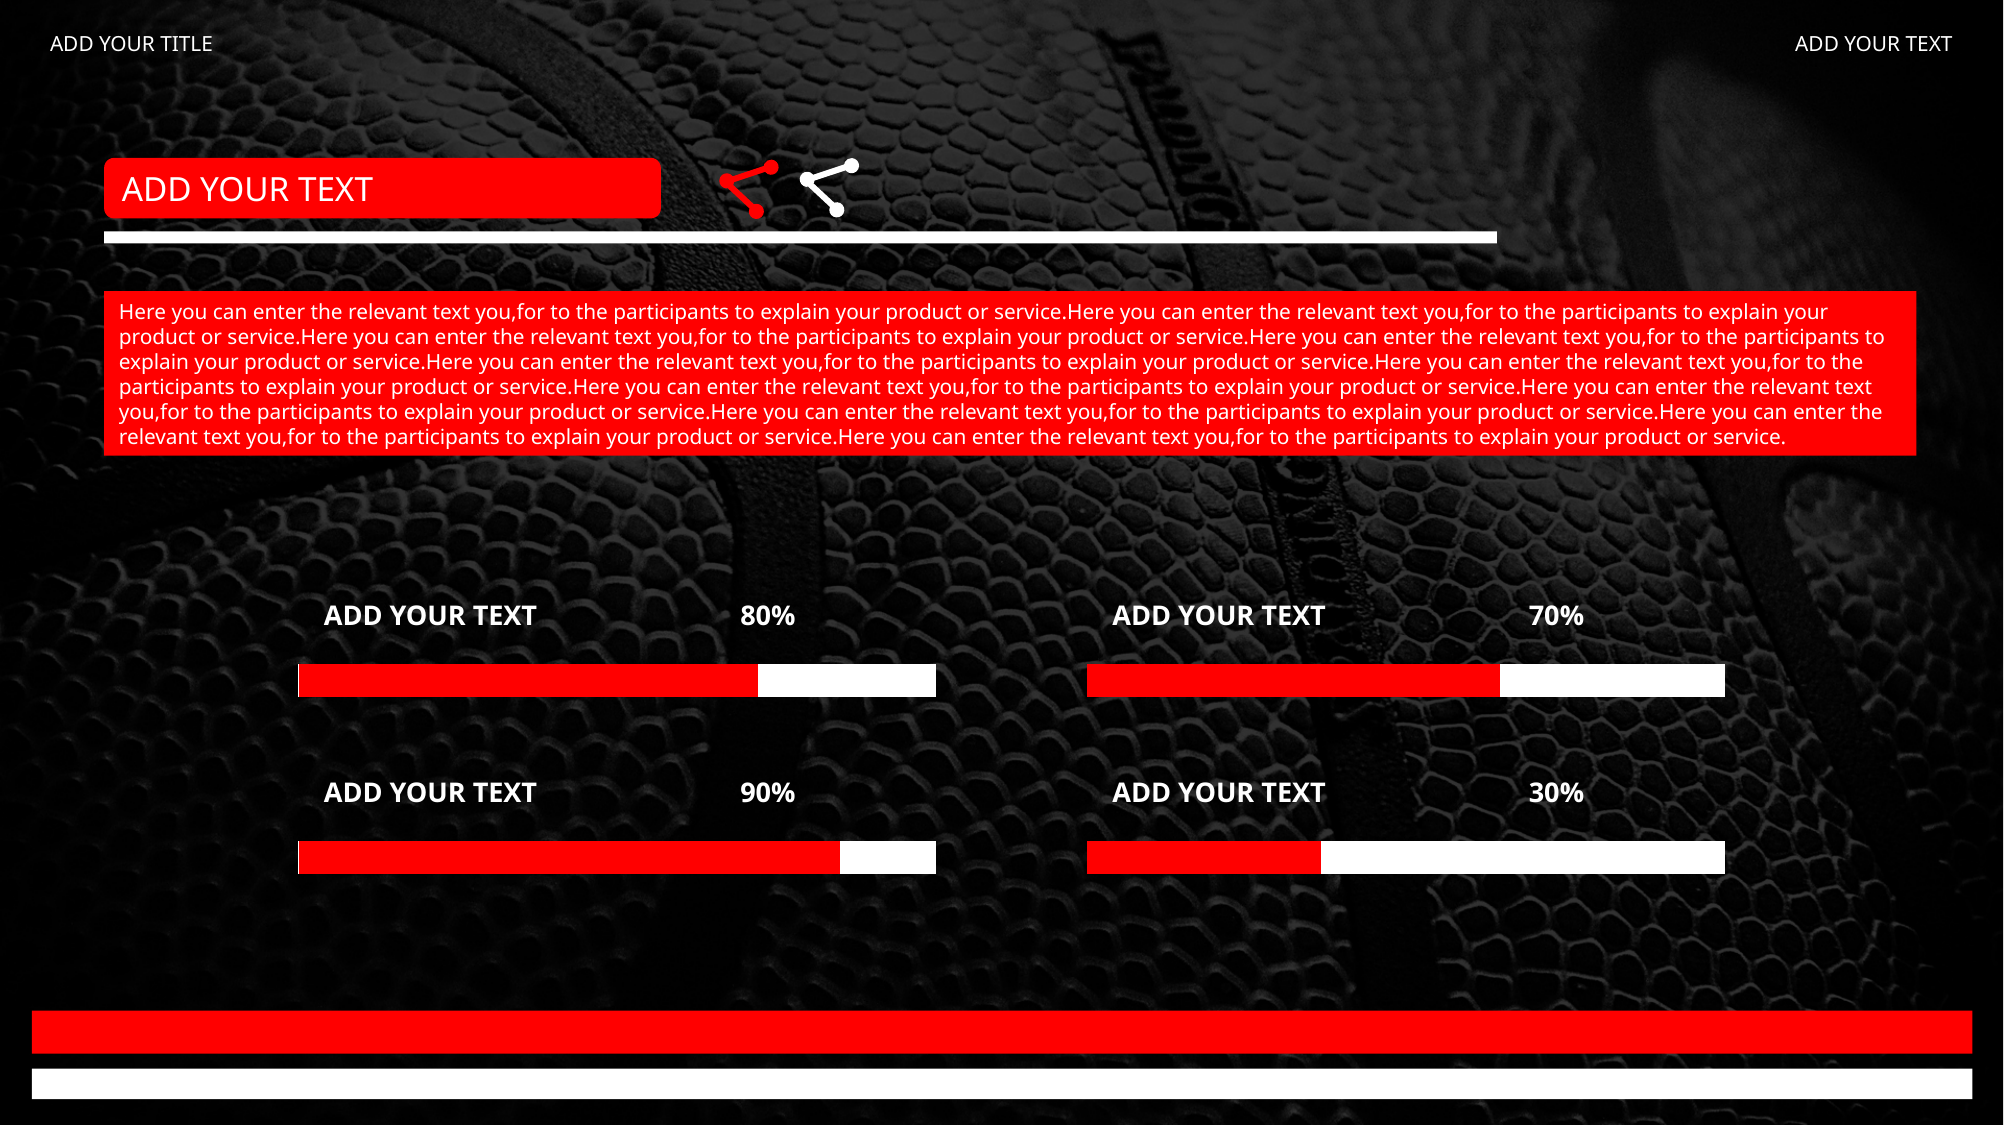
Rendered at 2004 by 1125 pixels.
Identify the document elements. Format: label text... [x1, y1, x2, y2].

text_box [759, 664, 937, 698]
text_box [1086, 840, 1321, 875]
text_box Here you can enter the relevant text you,for to the participants to explain your product or service.Here you can enter the relevant text you,for to the participants to explain your product or service.Here you can enter the relevant text you,for to the participants to explain your product or service.Here you can enter the relevant text you,for to the participants to explain your product or service.Here you can enter the relevant text you,for to the participants to explain your product or service.Here you can enter the relevant text you,for to the participants to explain your product or service.Here you can enter the relevant text you,for to the participants to explain your product or service.Here you can enter the relevant text you,for to the participants to explain your product or service.Here you can enter the relevant text you,for to the participants to explain your product or service.Here you can enter the relevant text you,for to the participants to explain your product or service.Here you can enter the relevant text you,for to the participants to explain your product or service. [104, 291, 1917, 456]
text_box ADD YOUR TEXT 80% [298, 585, 937, 644]
text_box [298, 840, 840, 875]
text_box [104, 231, 1497, 244]
text_box [31, 1068, 1973, 1100]
text_box ADD YOUR TEXT 30% [1086, 762, 1725, 821]
text_box ADD YOUR TEXT [104, 157, 661, 219]
text_box [1086, 664, 1500, 698]
text_box [719, 159, 779, 219]
text_box ADD YOUR TITLE [35, 23, 228, 64]
text_box [298, 664, 759, 698]
text_box ADD YOUR TEXT 70% [1086, 585, 1725, 644]
text_box ADD YOUR TEXT [1780, 23, 1968, 64]
text_box [840, 840, 937, 875]
picture [0, 0, 2004, 1125]
text_box [799, 158, 860, 218]
text_box [1500, 664, 1725, 698]
text_box [31, 1010, 1973, 1054]
text_box ADD YOUR TEXT 90% [298, 762, 937, 821]
text_box [1321, 840, 1725, 875]
